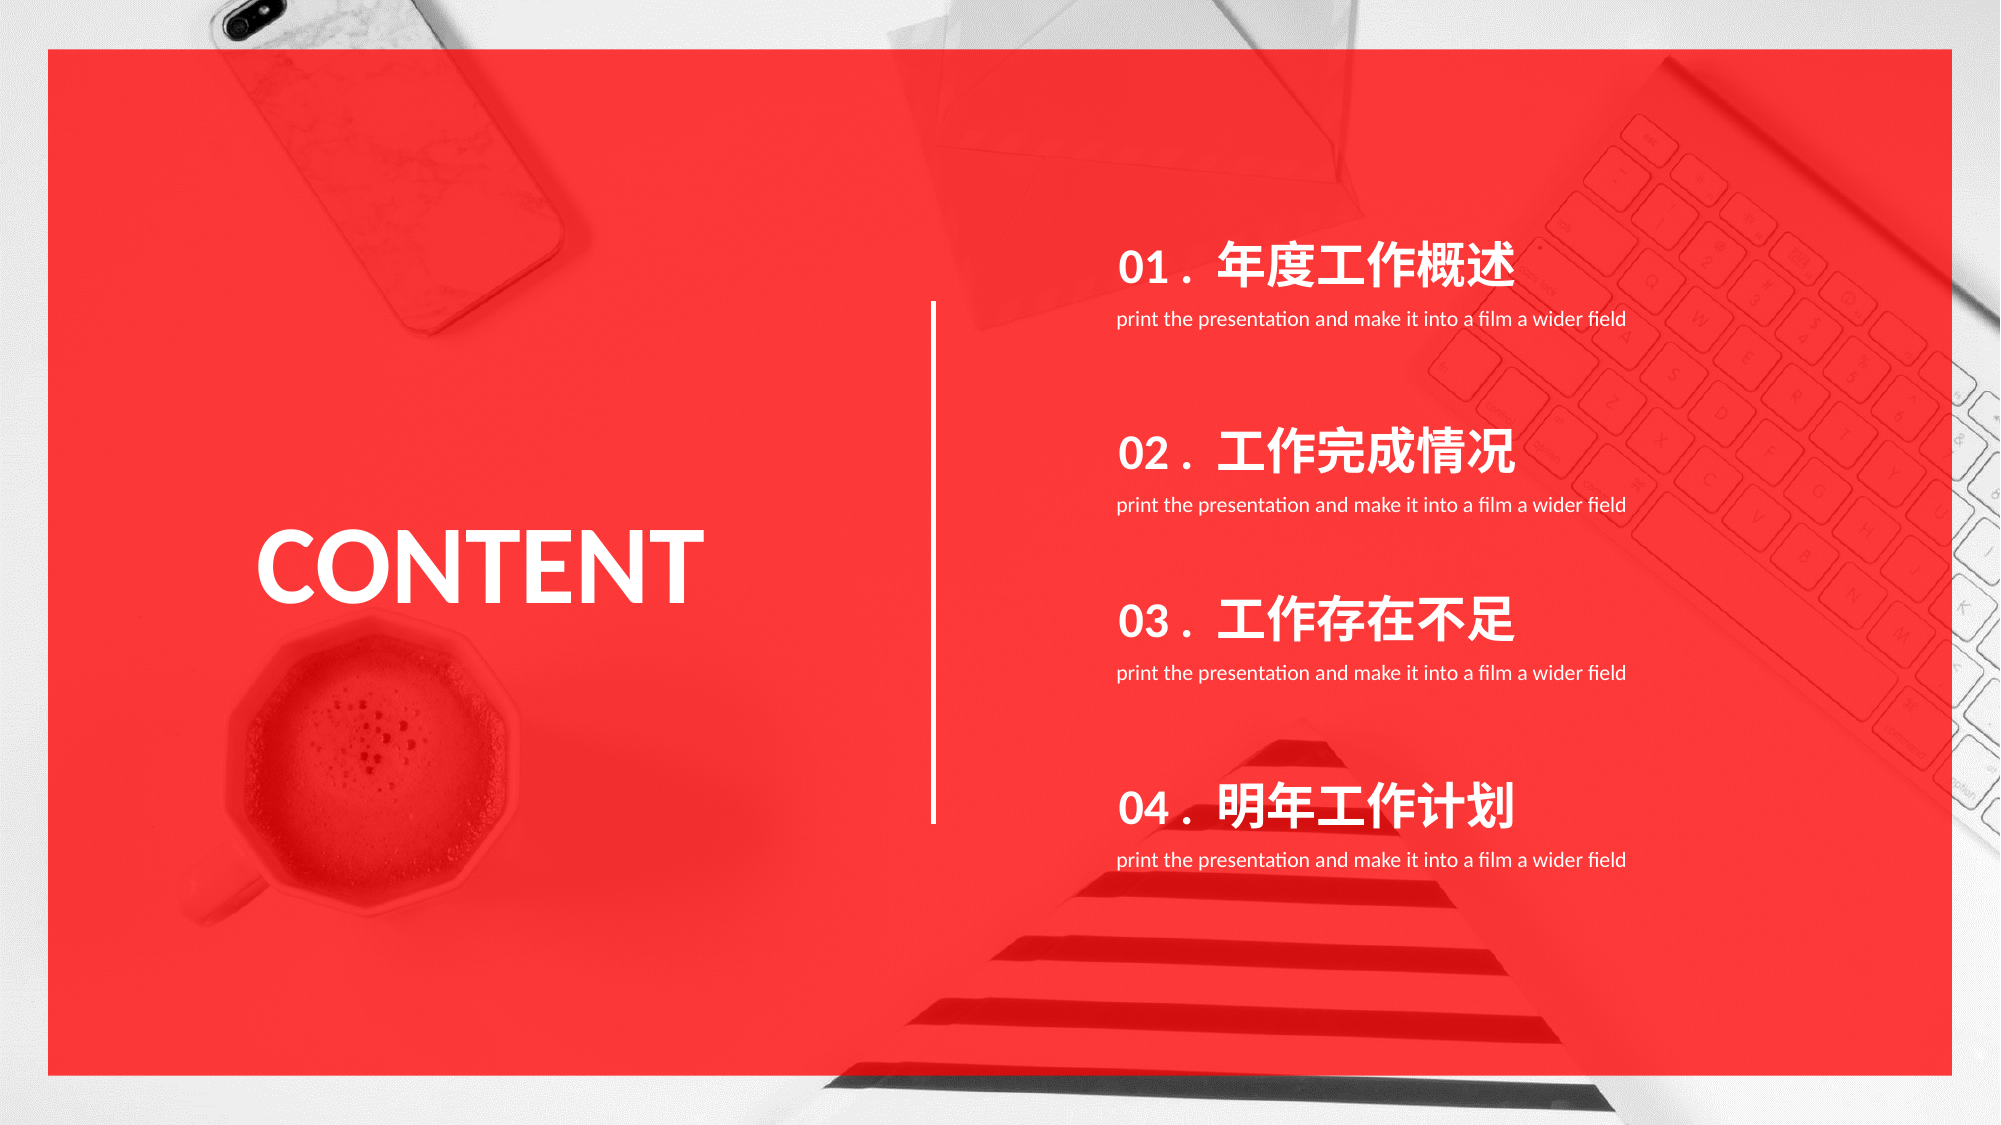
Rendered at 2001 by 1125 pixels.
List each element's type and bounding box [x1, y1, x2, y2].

list [0, 0, 2000, 1125]
